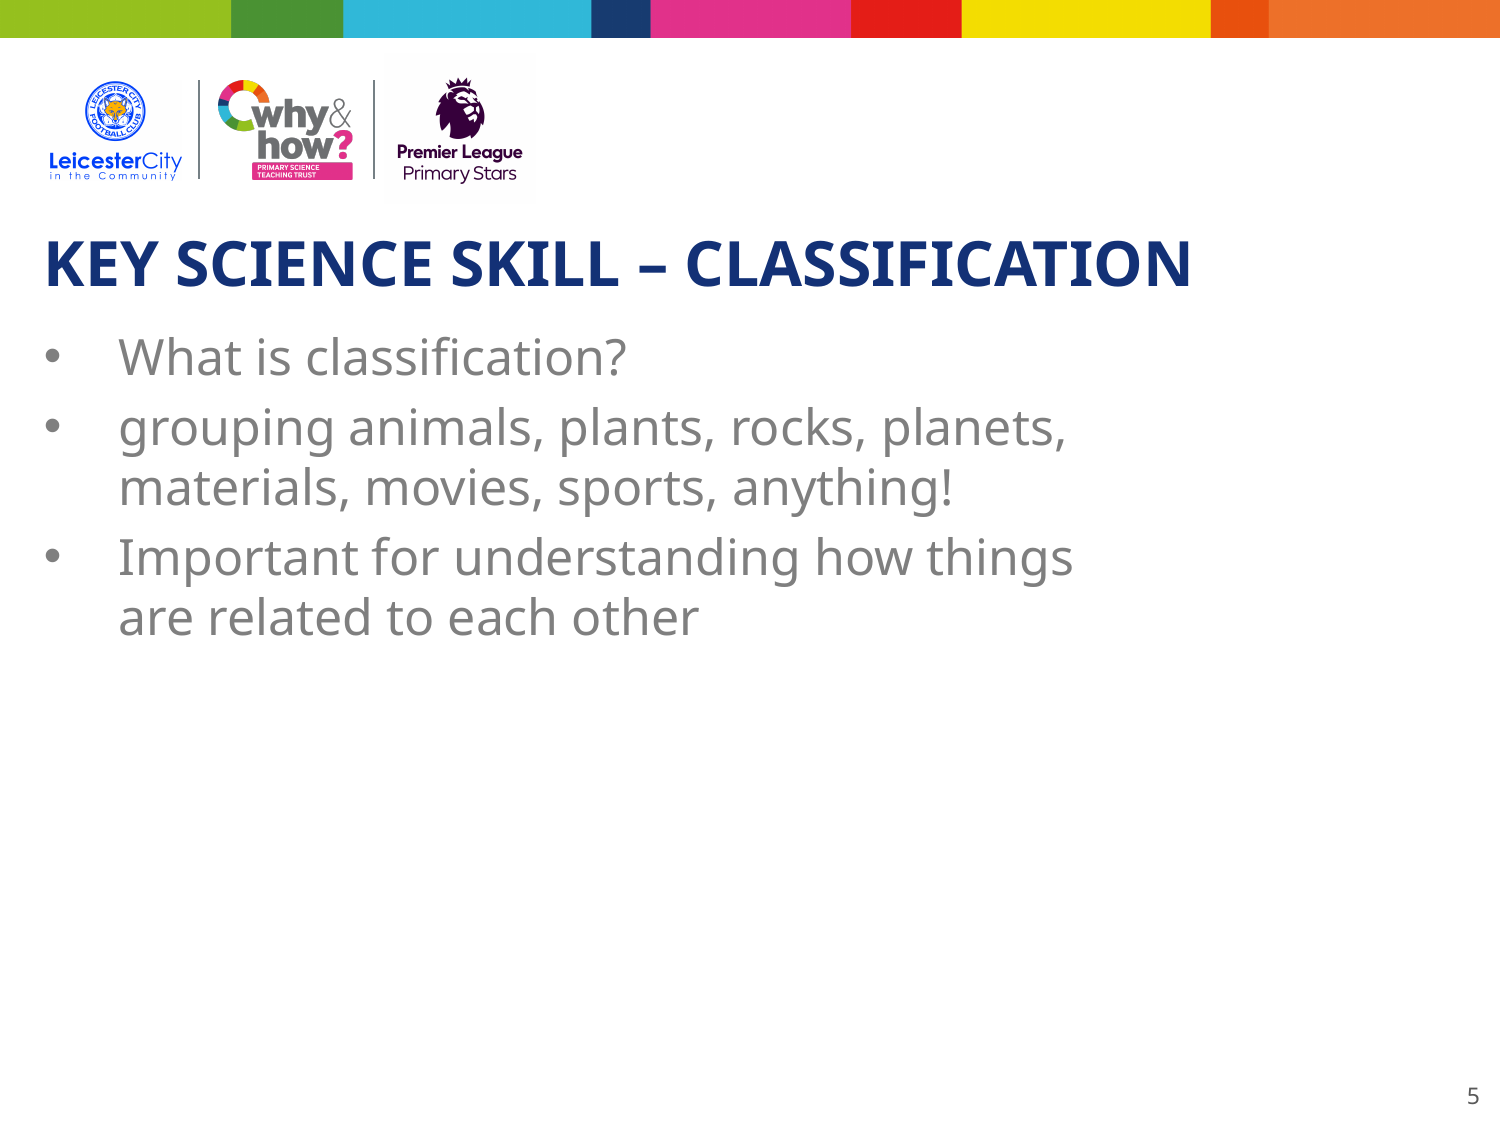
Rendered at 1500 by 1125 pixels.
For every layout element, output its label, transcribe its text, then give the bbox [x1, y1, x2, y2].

picture [384, 53, 536, 204]
text_box What is classification? grouping animals, plants, rocks, planets, materials, movies, sports, anything! Important for understanding how things are related to each other [29, 317, 1146, 793]
picture [50, 80, 182, 181]
text_box KEY SCIENCE SKILL – CLASSIFICATION [29, 216, 1500, 306]
picture [218, 80, 353, 180]
slide_number 5 [1395, 1067, 1488, 1125]
picture [0, 0, 1500, 38]
